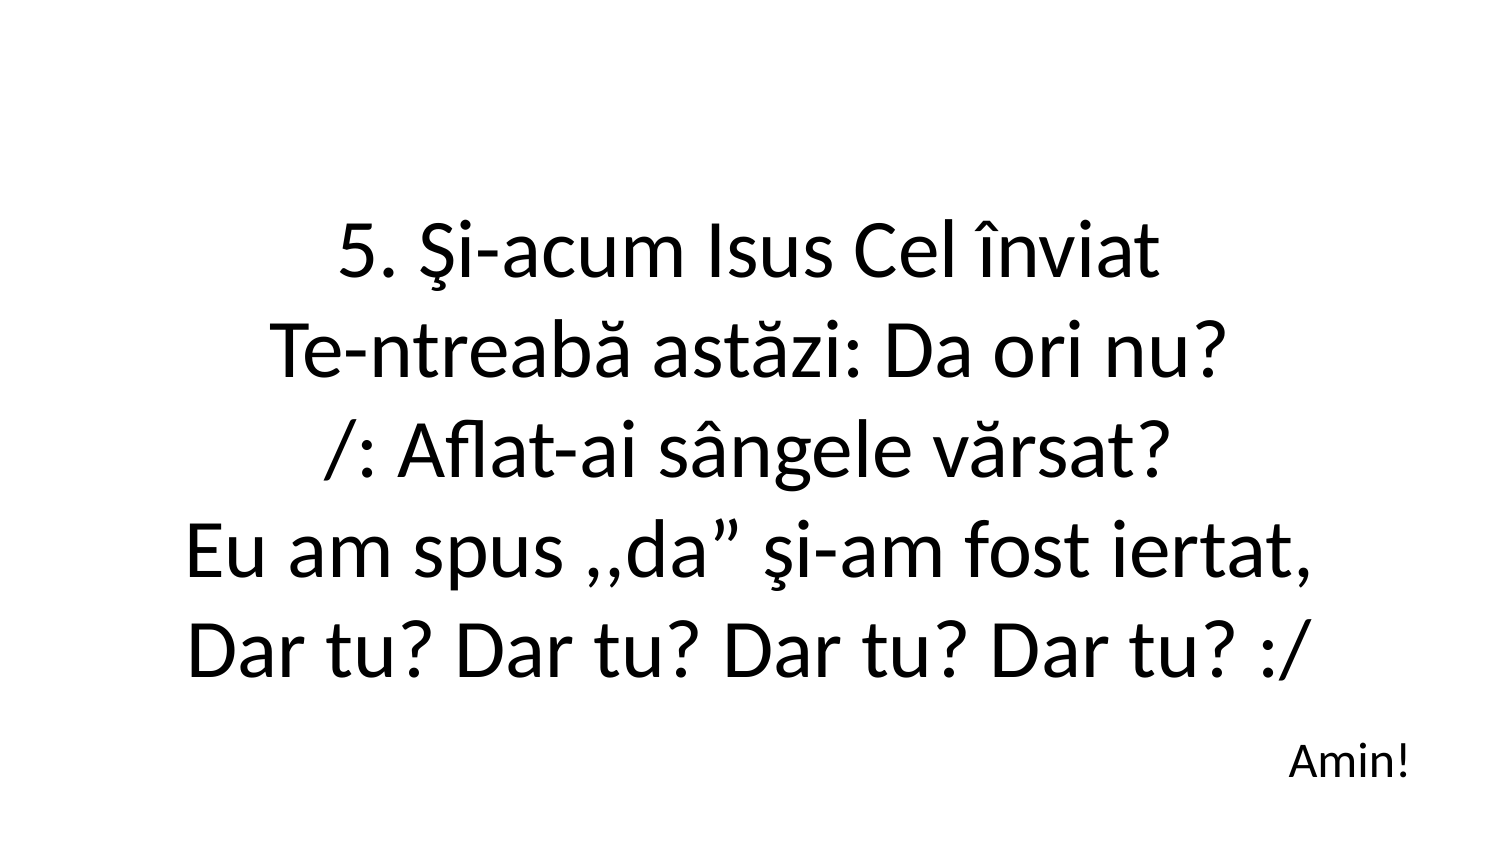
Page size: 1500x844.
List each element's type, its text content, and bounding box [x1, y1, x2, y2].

text_box 5. Şi-acum Isus Cel înviat Te-ntreabă astăzi: Da ori nu? /: Aflat-ai sângele vărsat? Eu am spus ,,da” şi-am fost iertat, Dar tu? Dar tu? Dar tu? Dar tu? :/ [169, 142, 1331, 702]
text_box Amin! [1273, 674, 1427, 795]
